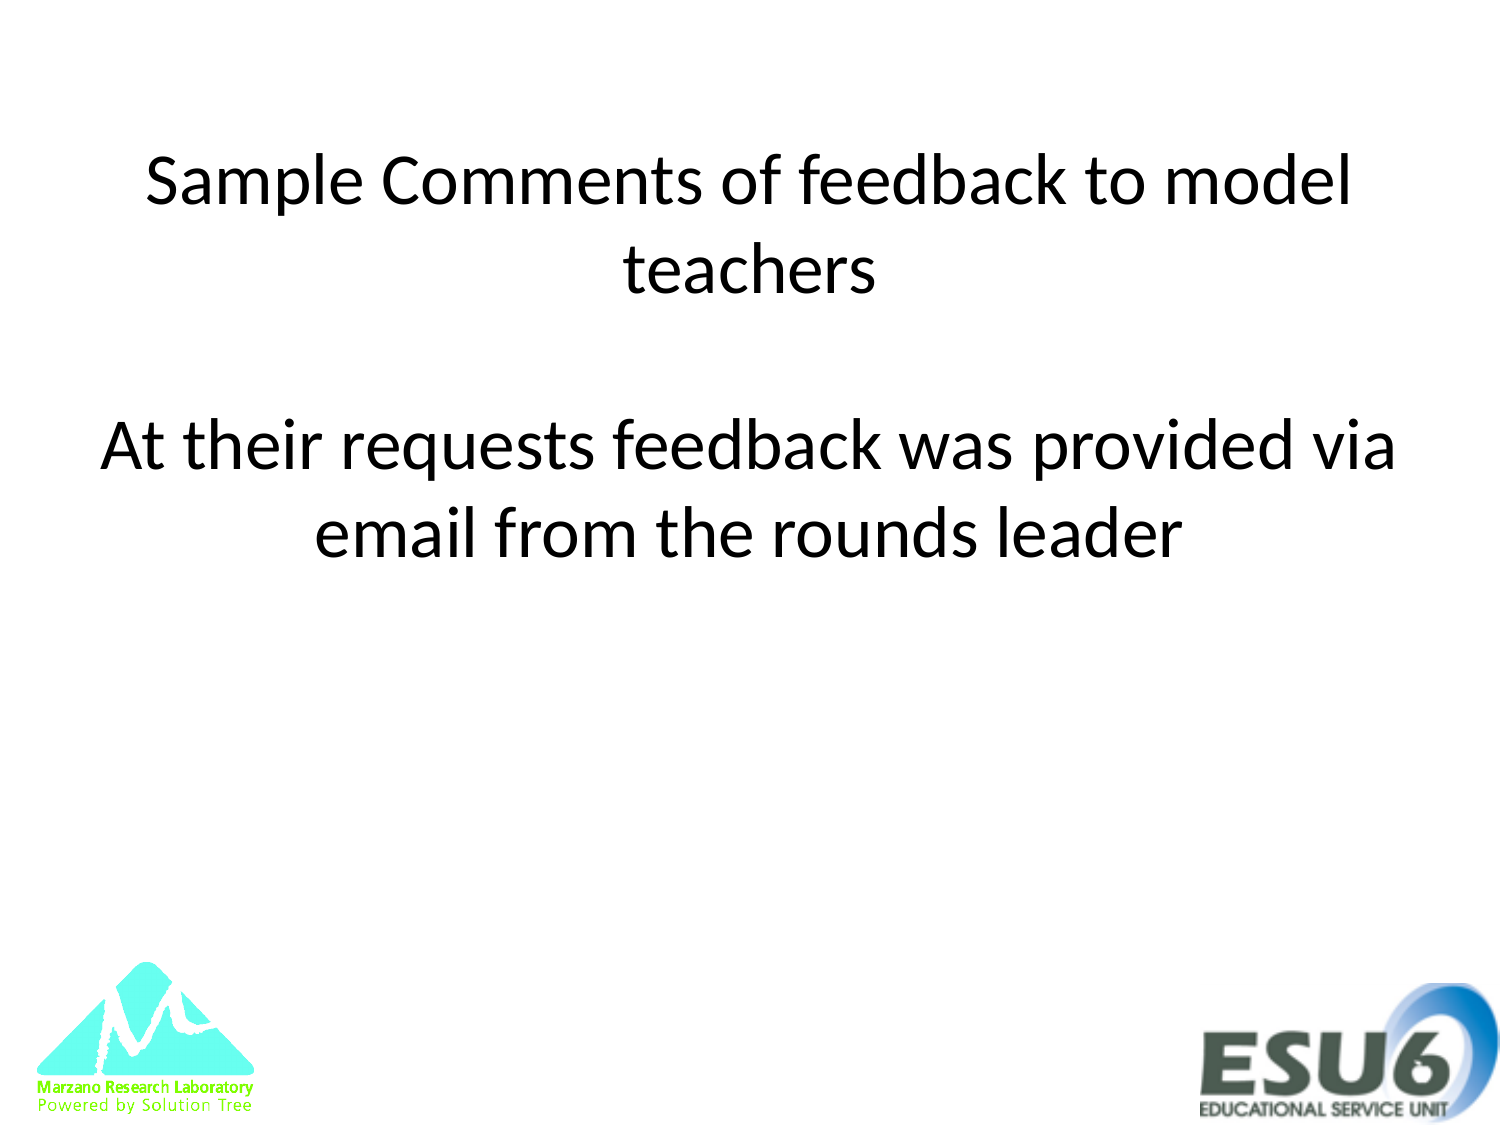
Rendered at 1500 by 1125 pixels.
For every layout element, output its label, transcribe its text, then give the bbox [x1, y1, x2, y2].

picture [37, 962, 254, 1114]
picture [1200, 983, 1500, 1125]
title Sample Comments of feedback to model teachers At their requests feedback was provided via email from the rounds leader [75, 121, 1425, 759]
